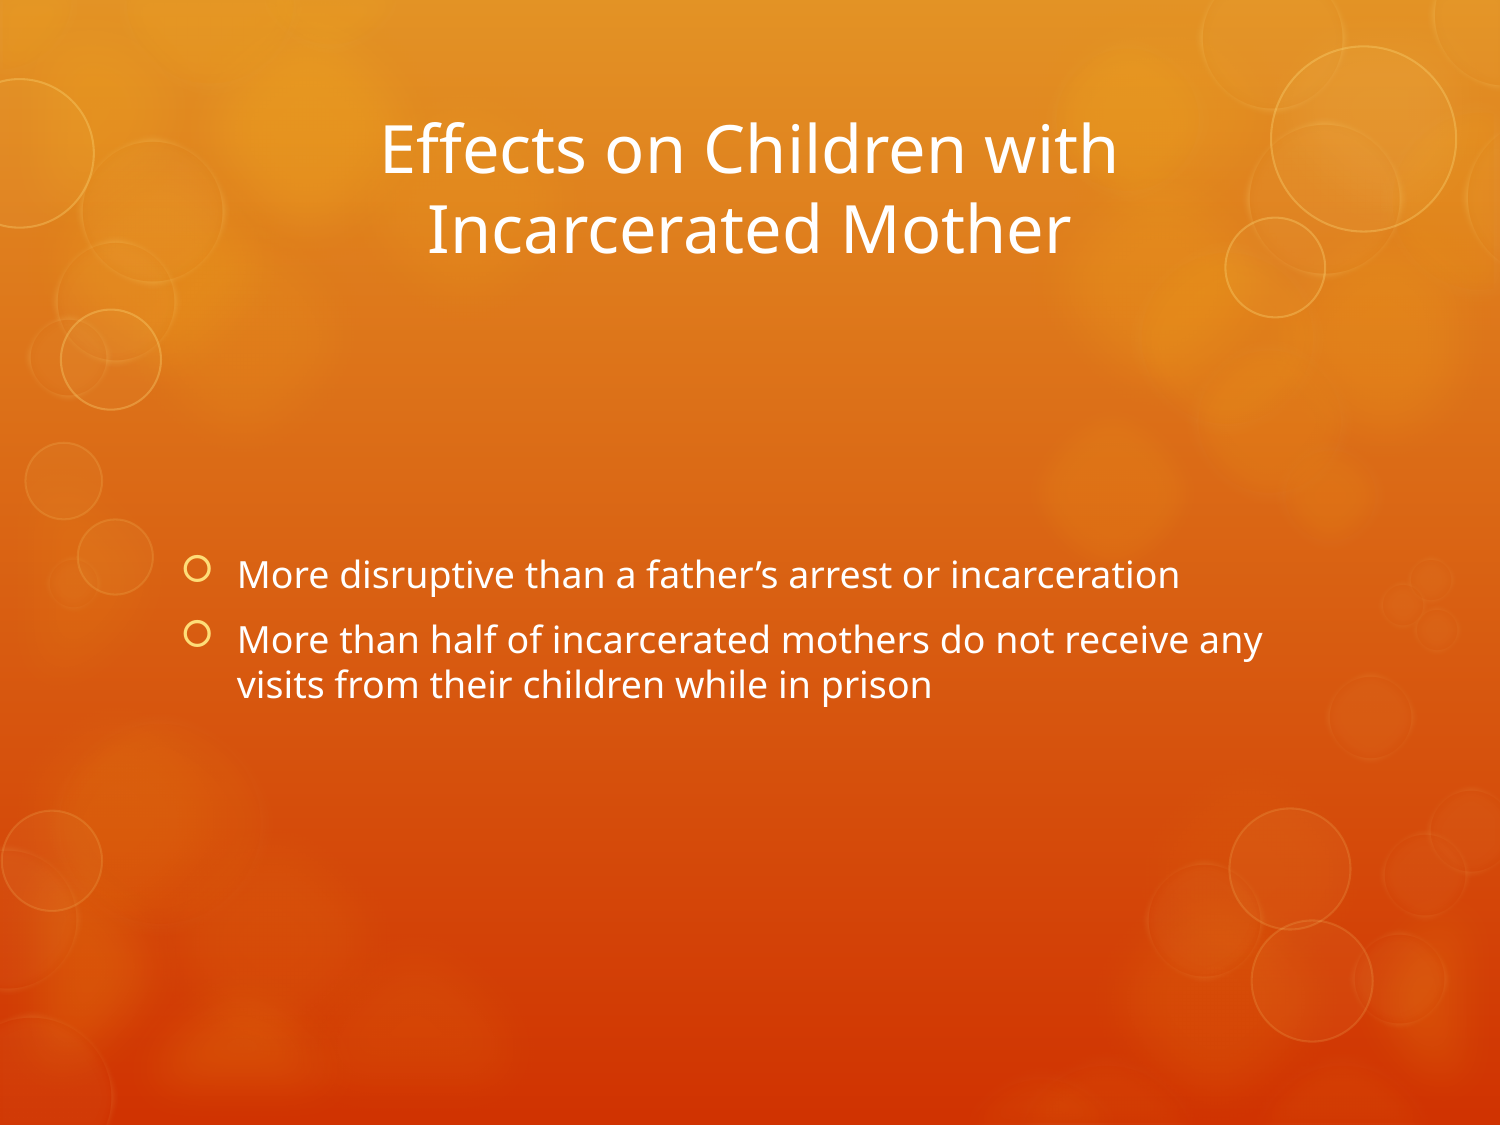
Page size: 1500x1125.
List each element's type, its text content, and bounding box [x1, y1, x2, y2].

list More disruptive than a father’s arrest or incarceration More than half of incarcerated mothers do not receive any visits from their children while in prison [165, 296, 1335, 962]
title Effects on Children with Incarcerated Mother [165, 110, 1335, 263]
